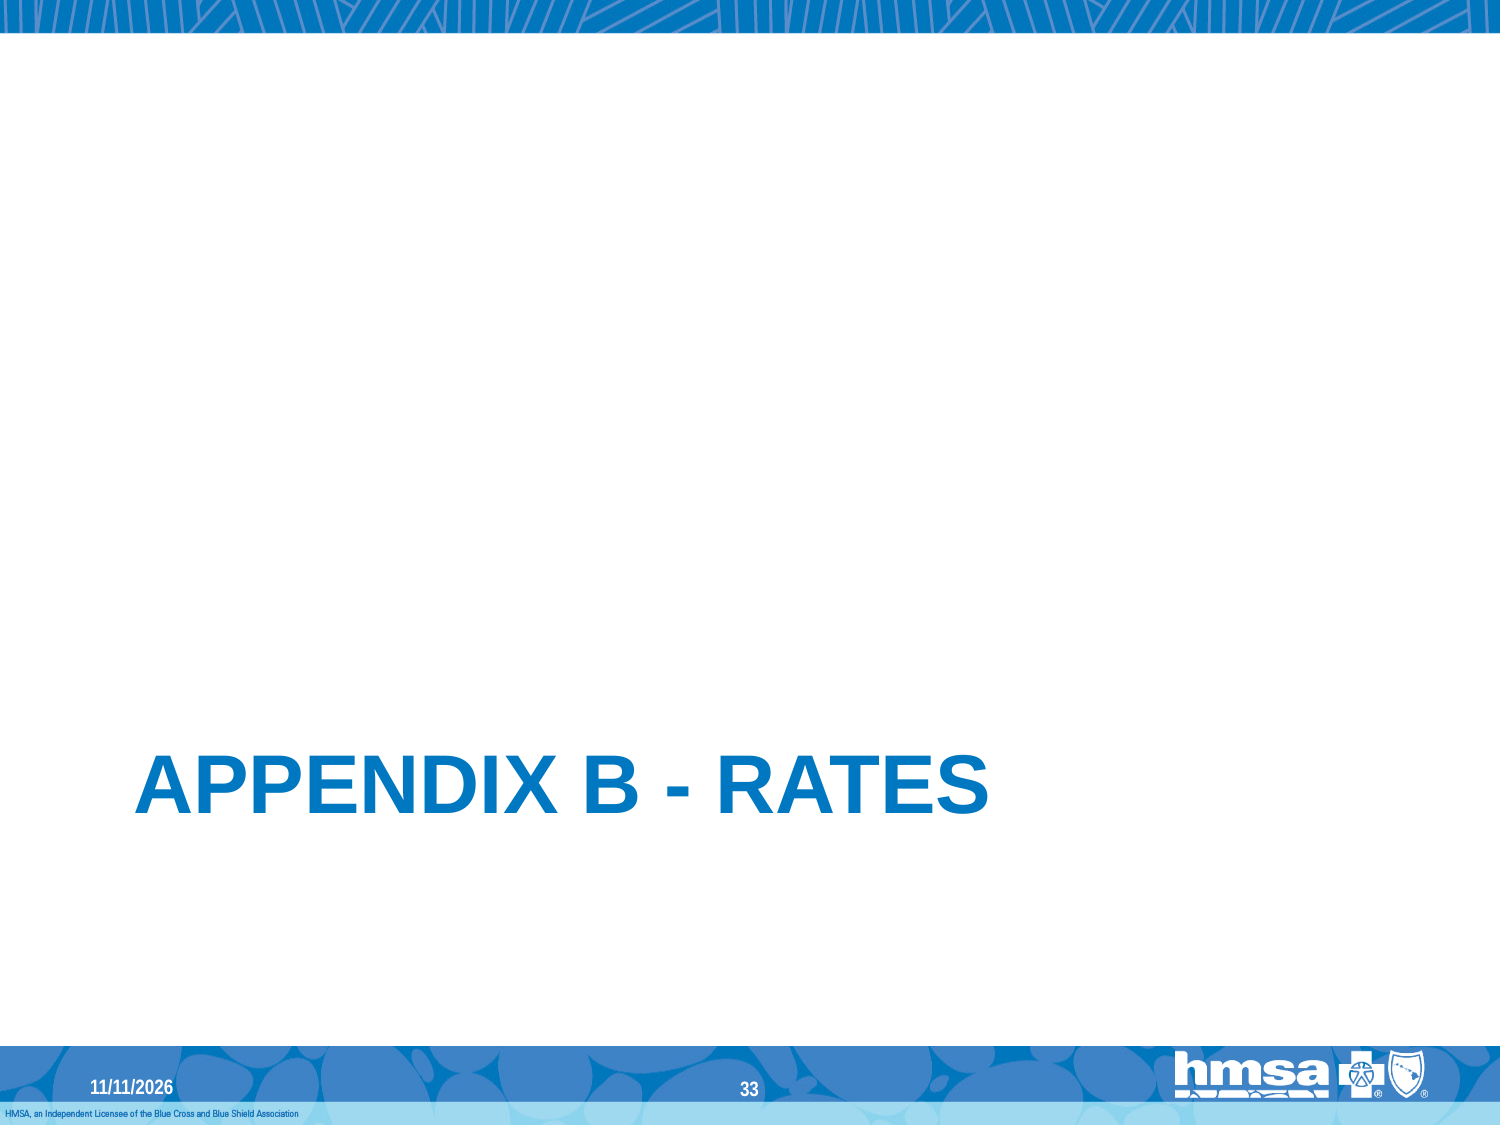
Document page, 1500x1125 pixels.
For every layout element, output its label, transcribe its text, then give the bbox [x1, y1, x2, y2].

title Appendix b - Rates [118, 722, 1394, 947]
slide_number 33 [725, 1064, 1075, 1113]
picture [0, 0, 1500, 34]
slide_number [75, 1059, 425, 1113]
picture [0, 1046, 1500, 1125]
